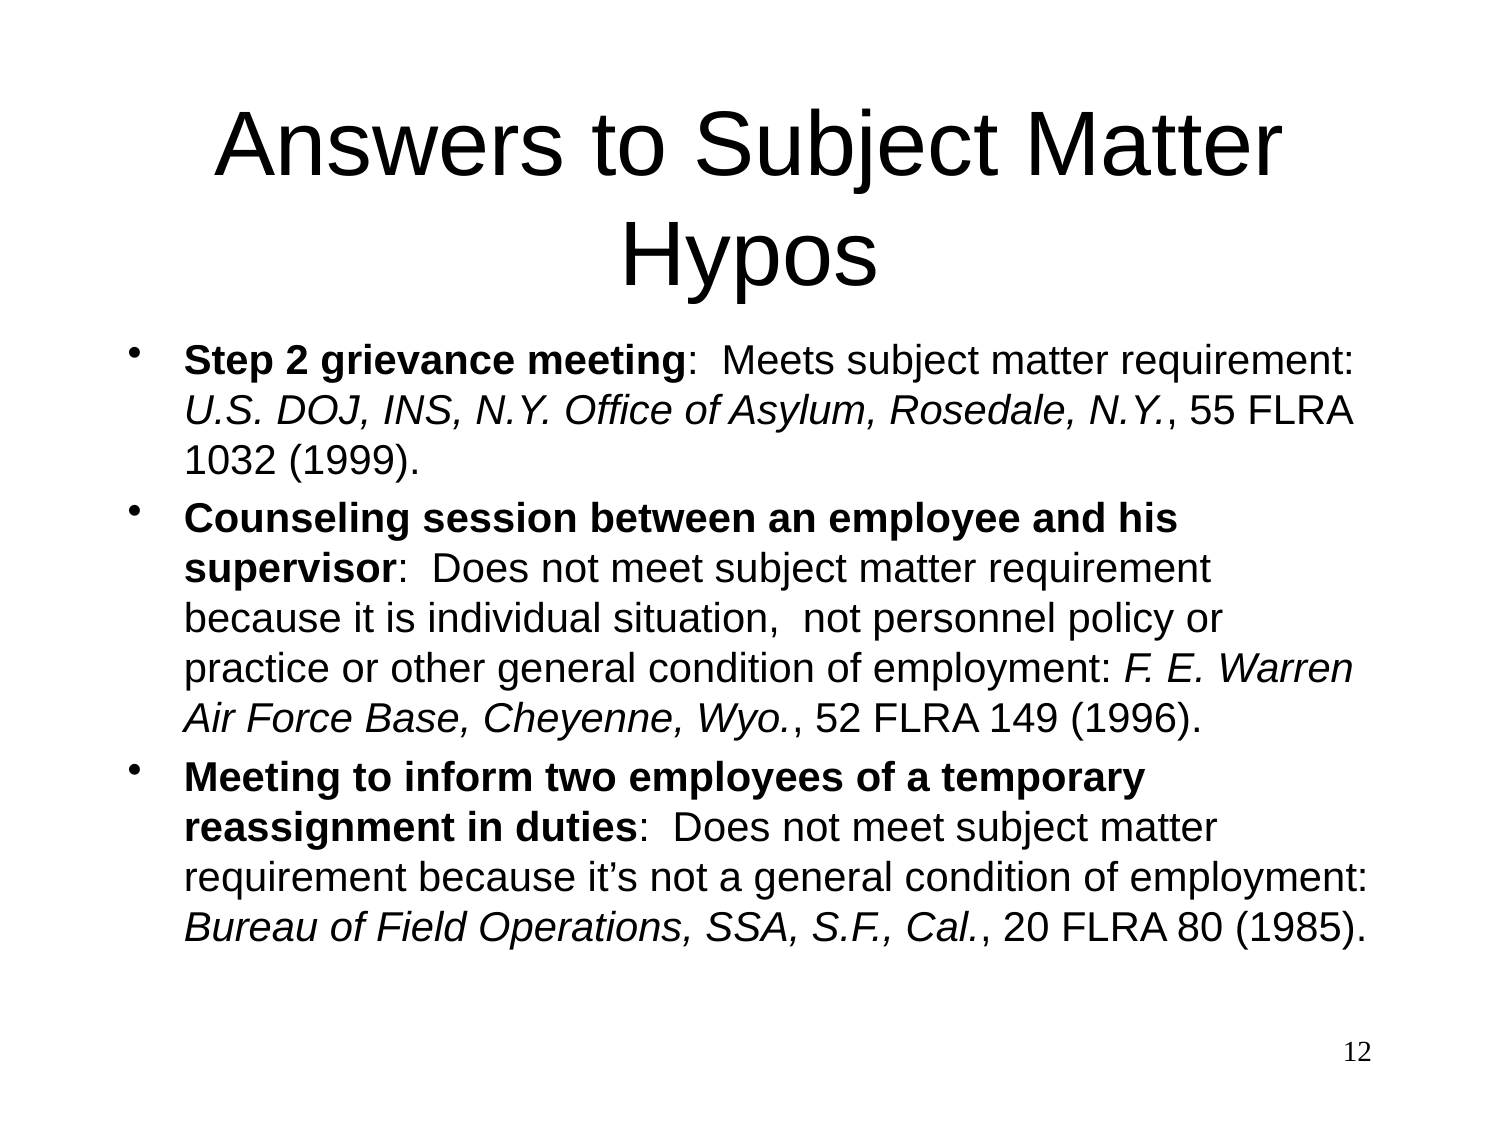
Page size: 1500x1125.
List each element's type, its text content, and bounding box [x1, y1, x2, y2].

list Step 2 grievance meeting: Meets subject matter requirement: U.S. DOJ, INS, N.Y. Office of Asylum, Rosedale, N.Y., 55 FLRA 1032 (1999). Counseling session between an employee and his supervisor: Does not meet subject matter requirement because it is individual situation, not personnel policy or practice or other general condition of employment: F. E. Warren Air Force Base, Cheyenne, Wyo., 52 FLRA 149 (1996). Meeting to inform two employees of a temporary reassignment in duties: Does not meet subject matter requirement because it’s not a general condition of employment: Bureau of Field Operations, SSA, S.F., Cal., 20 FLRA 80 (1985). [112, 324, 1388, 1001]
title Answers to Subject Matter Hypos [112, 99, 1388, 288]
slide_number 12 [1074, 1024, 1388, 1101]
